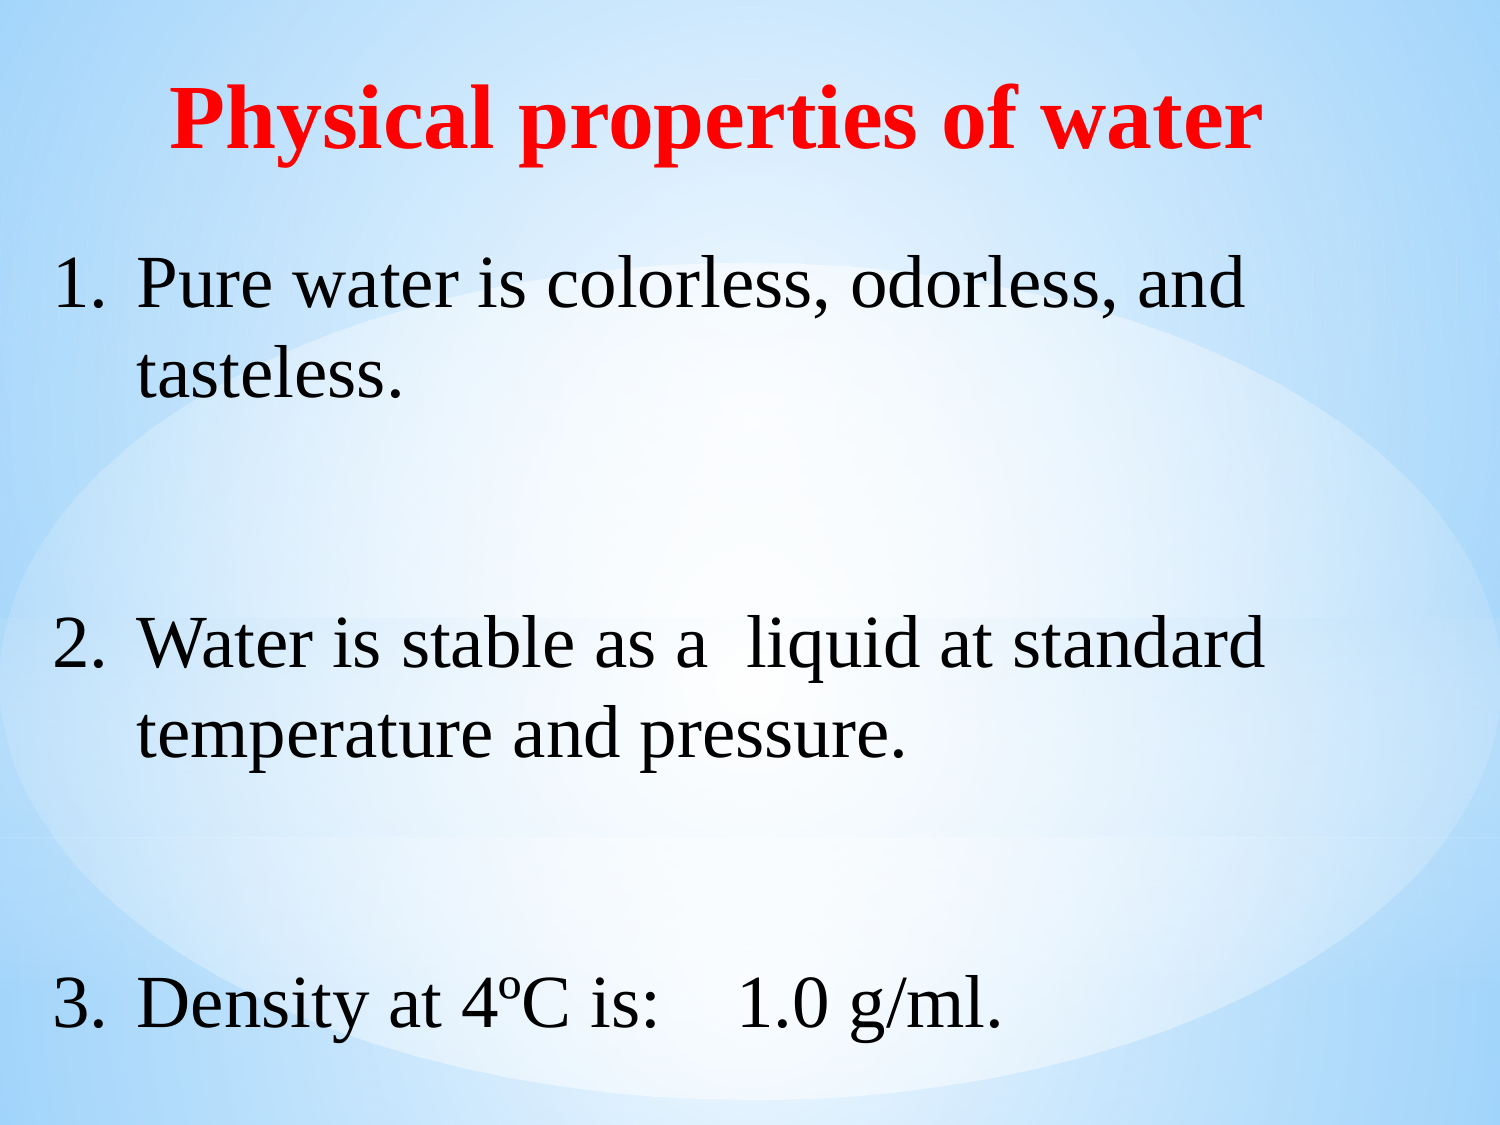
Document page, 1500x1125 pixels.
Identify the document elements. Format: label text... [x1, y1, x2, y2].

text_box Pure water is colorless, odorless, and tasteless. Water is stable as a liquid at standard temperature and pressure. Density at 4ºC is: 1.0 g/ml. [37, 224, 1475, 1125]
text_box Physical properties of water [154, 49, 1282, 175]
